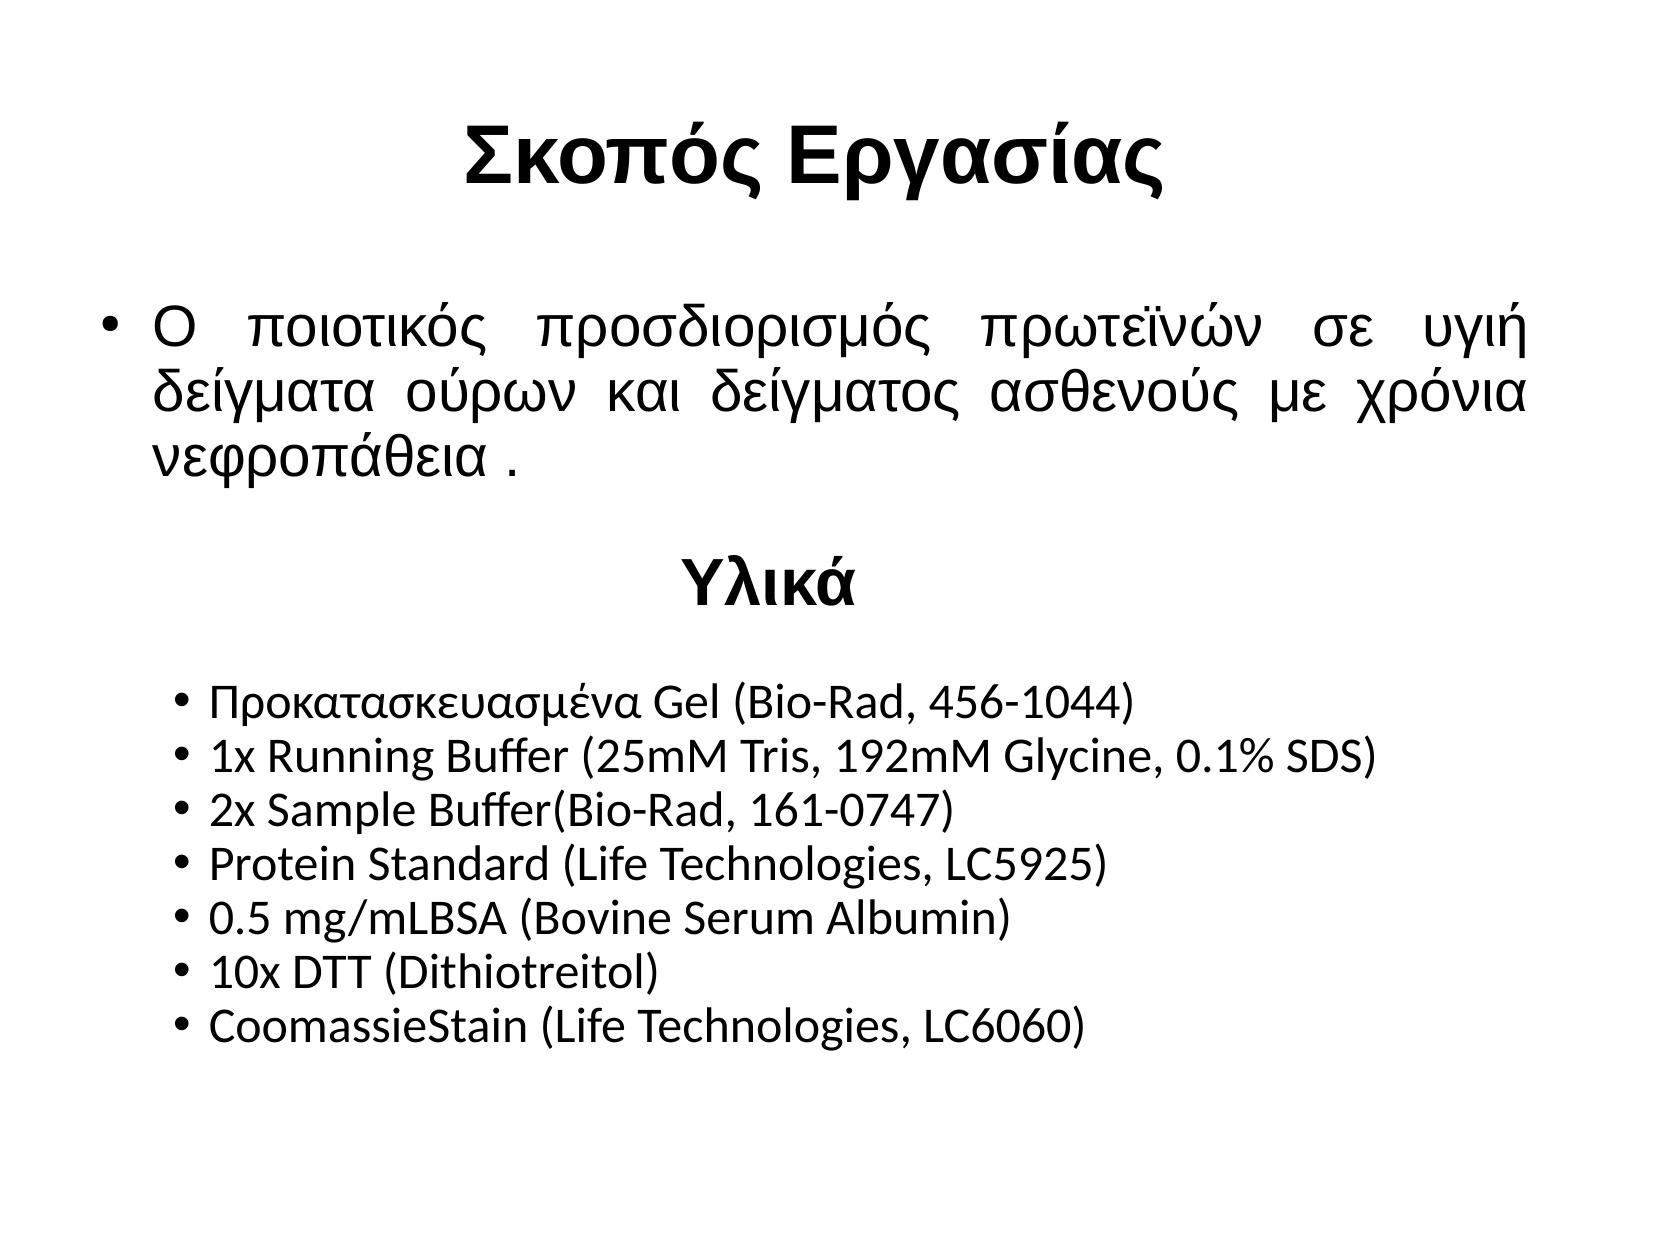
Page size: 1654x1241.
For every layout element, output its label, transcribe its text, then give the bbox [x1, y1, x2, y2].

text_box Ο ποιοτικός προσδιορισμός πρωτεϊνών σε υγιή δείγματα ούρων και δείγματος ασθενούς με χρόνια νεφροπάθεια . [82, 290, 1530, 1109]
text_box Υλικά [404, 537, 1132, 628]
text_box Σκοπός Εργασίας [82, 49, 1571, 257]
